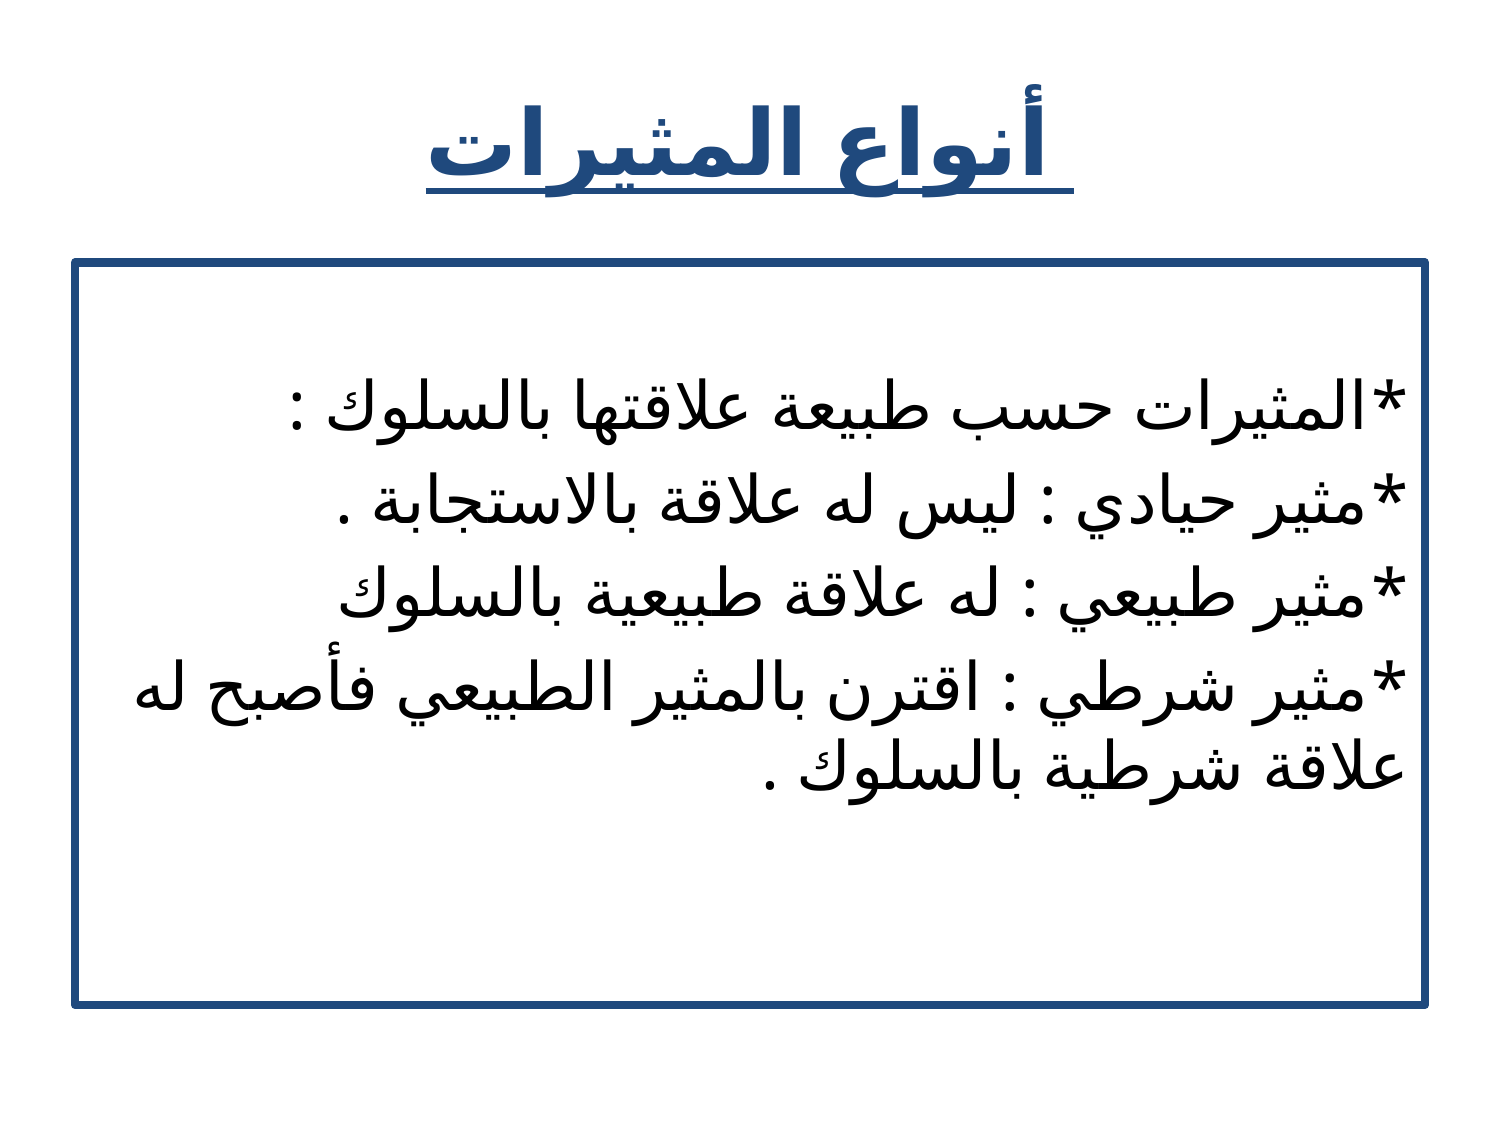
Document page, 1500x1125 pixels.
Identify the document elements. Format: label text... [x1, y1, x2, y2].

list *المثيرات حسب طبيعة علاقتها بالسلوك : *مثير حيادي : ليس له علاقة بالاستجابة . *مثير طبيعي : له علاقة طبيعية بالسلوك *مثير شرطي : اقترن بالمثير الطبيعي فأصبح له علاقة شرطية بالسلوك . [75, 262, 1425, 1005]
title أنواع المثيرات [75, 45, 1425, 233]
